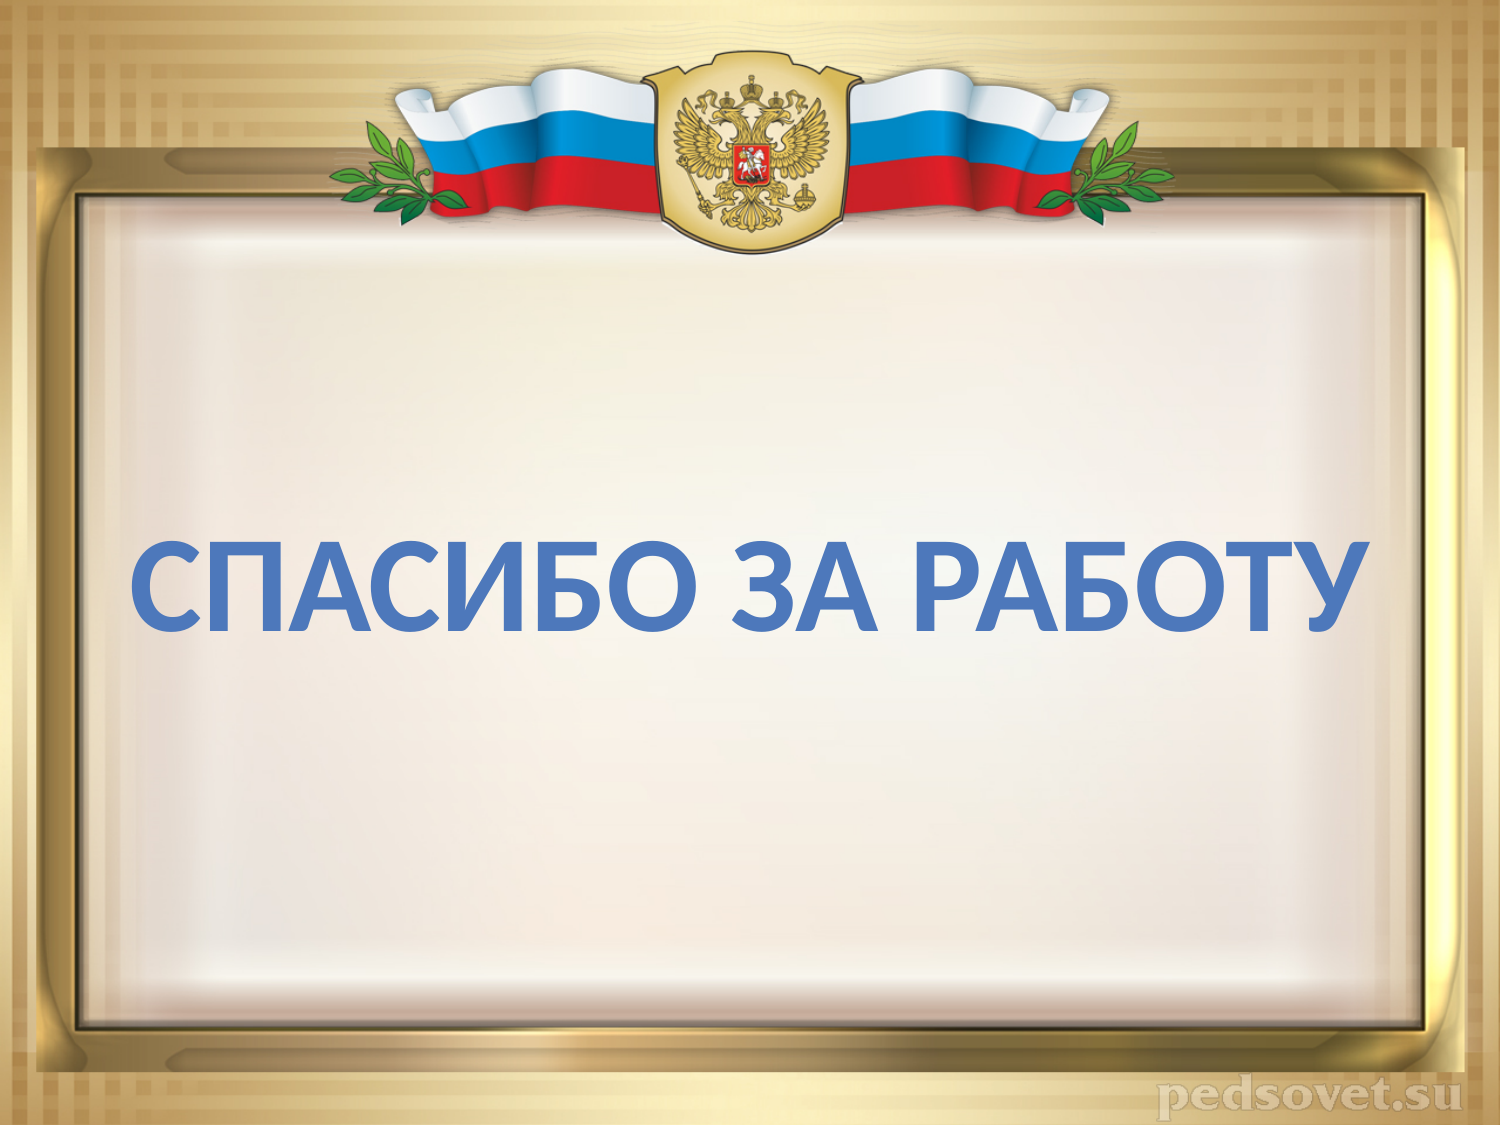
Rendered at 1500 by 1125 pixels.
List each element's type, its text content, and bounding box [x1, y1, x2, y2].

text_box Спасибо за работу [114, 486, 1386, 667]
picture [0, 0, 1500, 1125]
